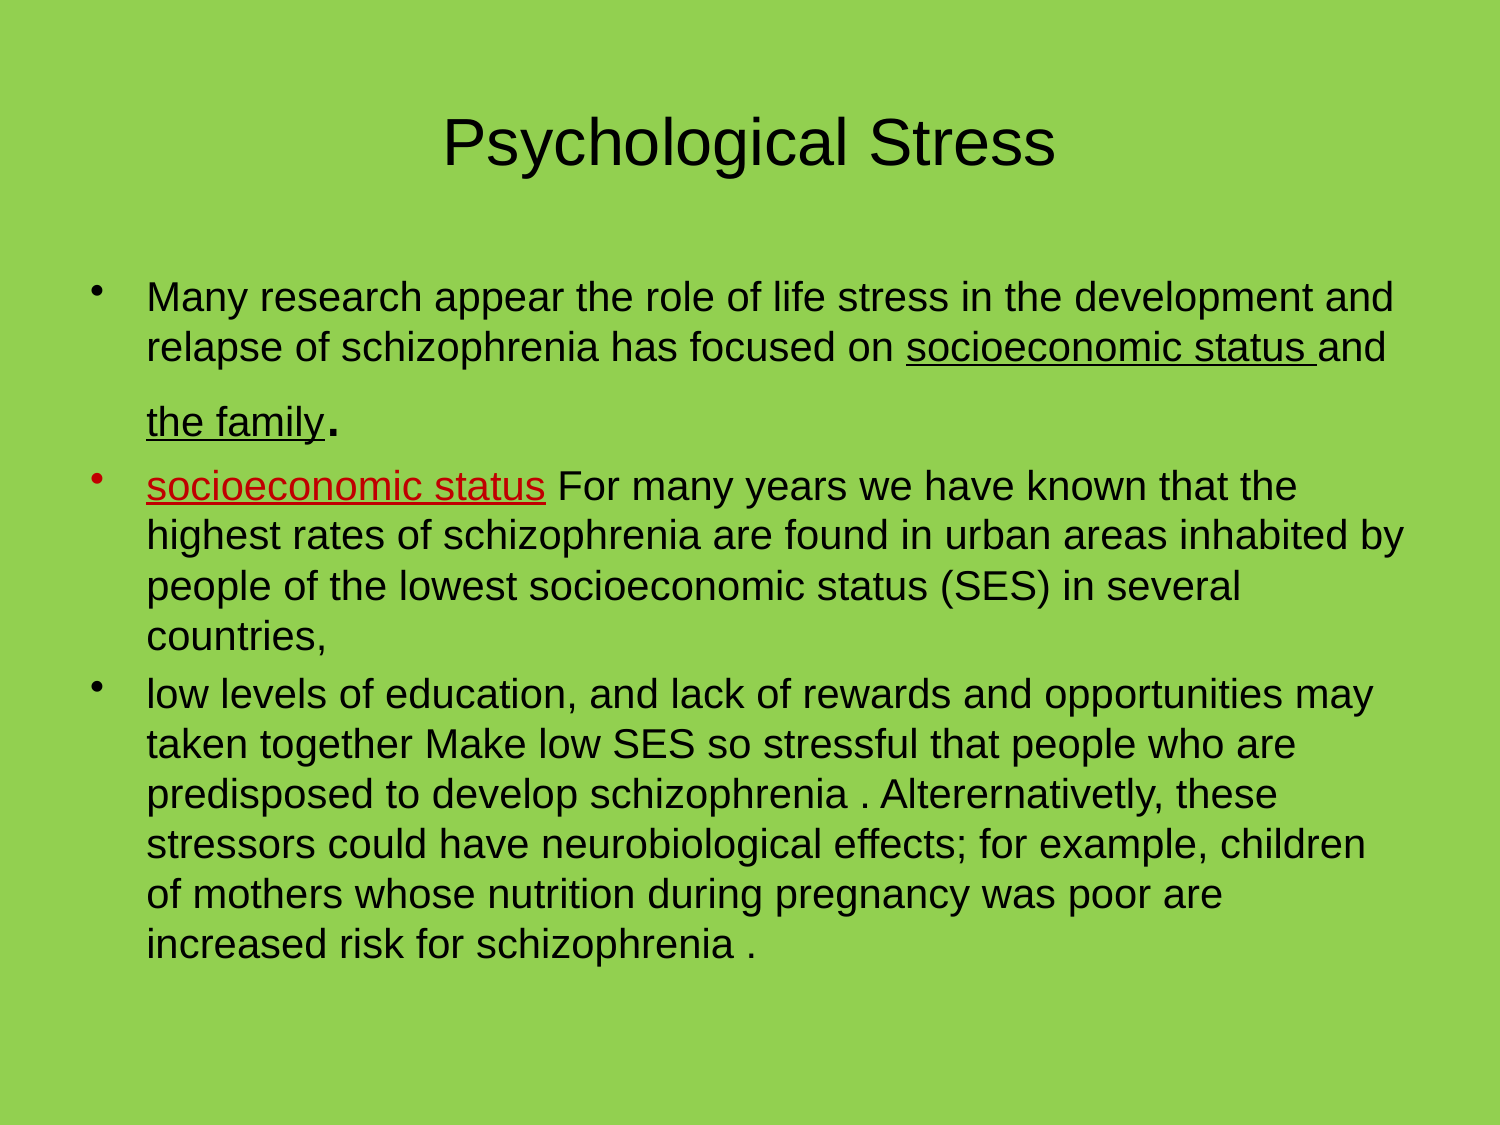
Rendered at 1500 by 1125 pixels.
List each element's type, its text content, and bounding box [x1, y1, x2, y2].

title Psychological Stress [75, 45, 1425, 233]
list Many research appear the role of life stress in the development and relapse of schizophrenia has focused on socioeconomic status and the family. socioeconomic status For many years we have known that the highest rates of schizophrenia are found in urban areas inhabited by people of the lowest socioeconomic status (SES) in several countries, low levels of education, and lack of rewards and opportunities may taken together Make low SES so stressful that people who are predisposed to develop schizophrenia . Alterernativetly, these stressors could have neurobiological effects; for example, children of mothers whose nutrition during pregnancy was poor are increased risk for schizophrenia . [75, 262, 1425, 1005]
